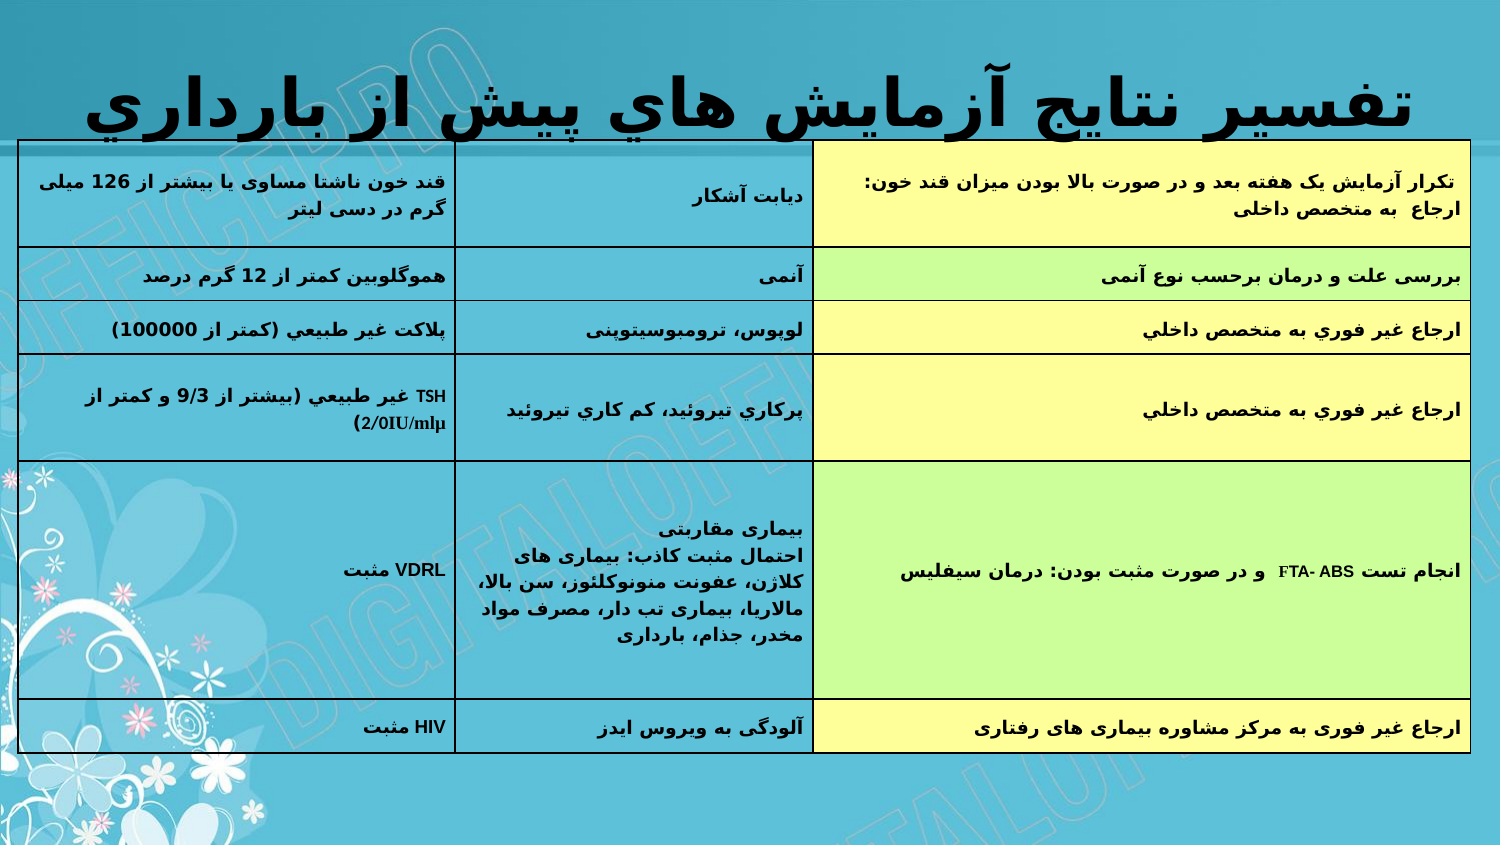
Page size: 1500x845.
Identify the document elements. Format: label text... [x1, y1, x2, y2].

title تفسير نتايج آزمايش هاي پيش از بارداري [29, 0, 1471, 176]
table_cell هموگلوبین کمتر از 12 گرم درصد [19, 248, 454, 300]
table_cell ارجاع غير فوري به متخصص داخلي [814, 301, 1470, 353]
table_cell TSH غير طبيعي (بيشتر از 9/3 و کمتر از 2/0IU/mlµ) [19, 355, 454, 460]
table_cell آلودگی به ویروس ایدز [456, 700, 812, 752]
picture [0, 0, 1500, 845]
table_cell بیماری مقاربتی احتمال مثبت کاذب: بیماری های کلاژن، عفونت منونوکلئوز، سن بالا، مالاریا، بیماری تب دار، مصرف مواد مخدر، جذام، بارداری [456, 462, 812, 698]
table_cell پلاكت غير طبيعي (کمتر از 100000) [19, 301, 454, 353]
table_header قند خون ناشتا مساوی یا بیشتر از 126 میلی گرم در دسی لیتر [19, 141, 454, 246]
table_header دیابت آشکار [456, 176, 812, 246]
table_cell HIV مثبت [19, 700, 454, 752]
table_cell ارجاع غیر فوری به مرکز مشاوره بیماری های رفتاری [814, 700, 1470, 752]
table_cell بررسی علت و درمان برحسب نوع آنمی [814, 248, 1470, 300]
table_header تکرار آزمایش یک هفته بعد و در صورت بالا بودن میزان قند خون: ارجاع به متخصص داخلی [814, 176, 1470, 246]
table_cell ارجاع غير فوري به متخصص داخلي [814, 355, 1470, 460]
table_cell لوپوس، ترومبوسیتوپنی [456, 301, 812, 353]
table_cell پركاري تيروئيد، كم كاري تيروئيد [456, 355, 812, 460]
table_cell انجام تست FTA- ABS و در صورت مثبت بودن: درمان سیفلیس [814, 462, 1470, 698]
table_cell آنمی [456, 248, 812, 300]
table_cell VDRL مثبت [19, 462, 454, 698]
